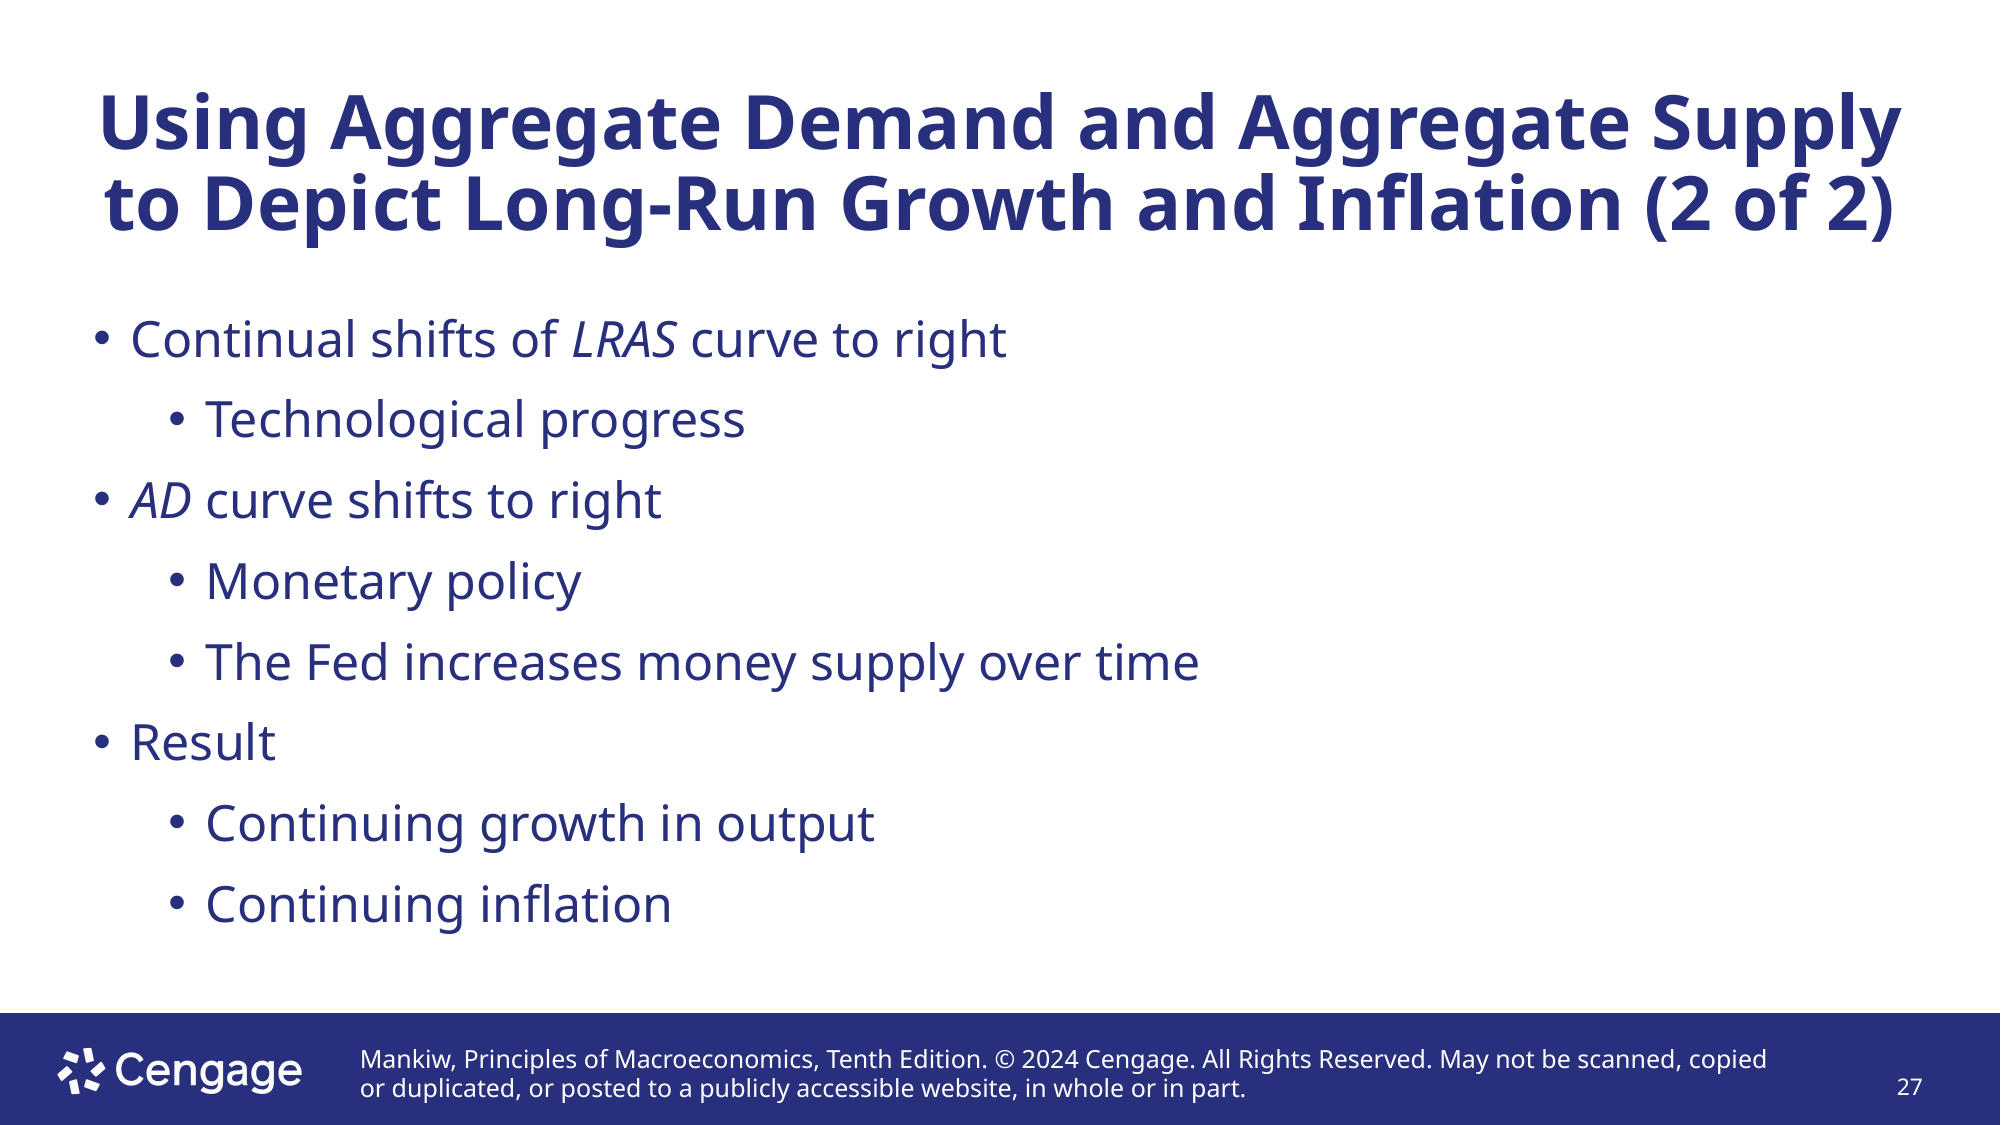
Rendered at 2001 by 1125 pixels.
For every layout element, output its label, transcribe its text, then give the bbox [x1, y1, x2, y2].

picture [30, 1020, 329, 1122]
title Using Aggregate Demand and Aggregate Supply to Depict Long-Run Growth and Inflation (2 of 2) [78, 77, 1923, 278]
list Continual shifts of LRAS curve to right Technological progress AD curve shifts to right Monetary policy The Fed increases money supply over time Result Continuing growth in output Continuing inflation [78, 299, 1923, 1014]
